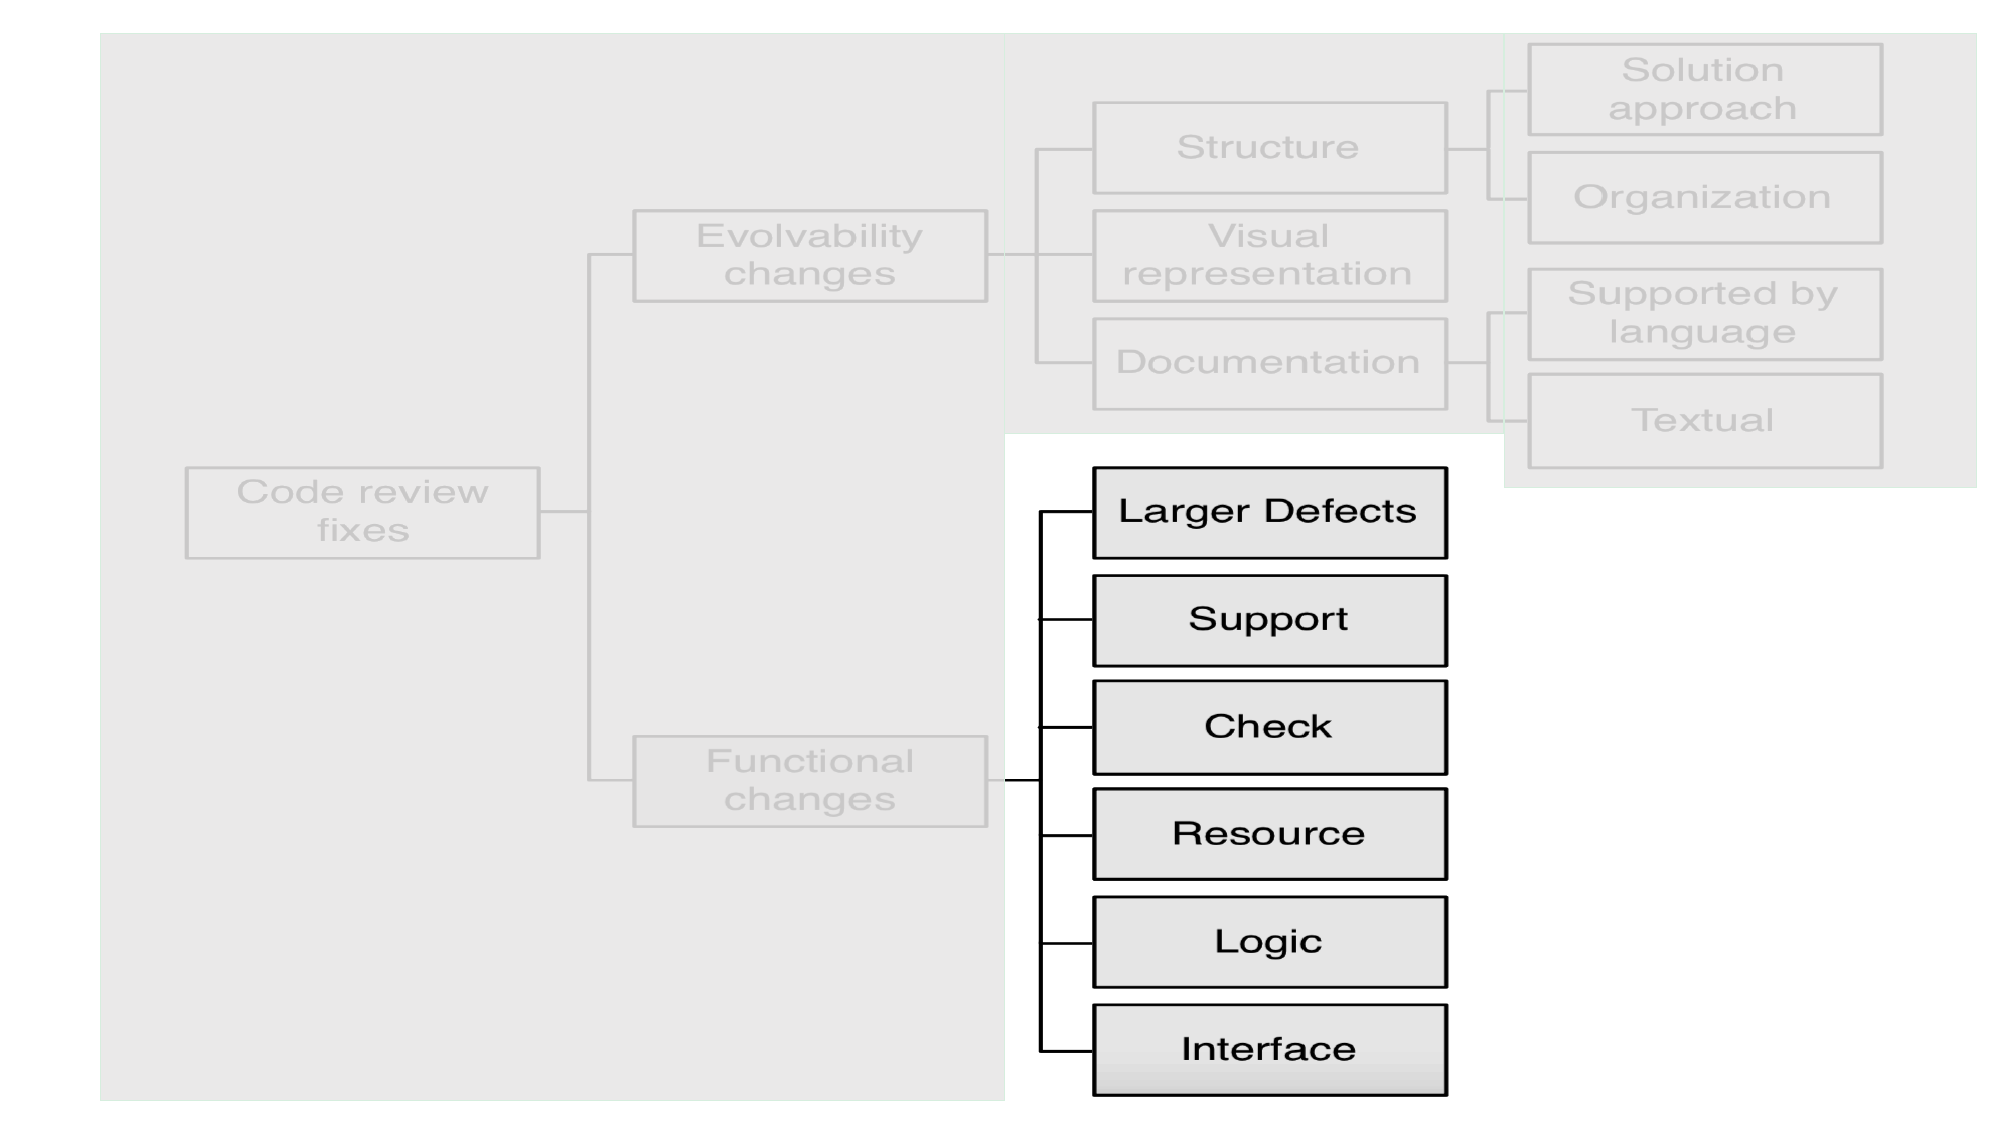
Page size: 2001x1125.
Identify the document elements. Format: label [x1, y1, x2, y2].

picture [107, 33, 1902, 1101]
text_box [1503, 32, 1978, 489]
text_box [100, 32, 1004, 1101]
